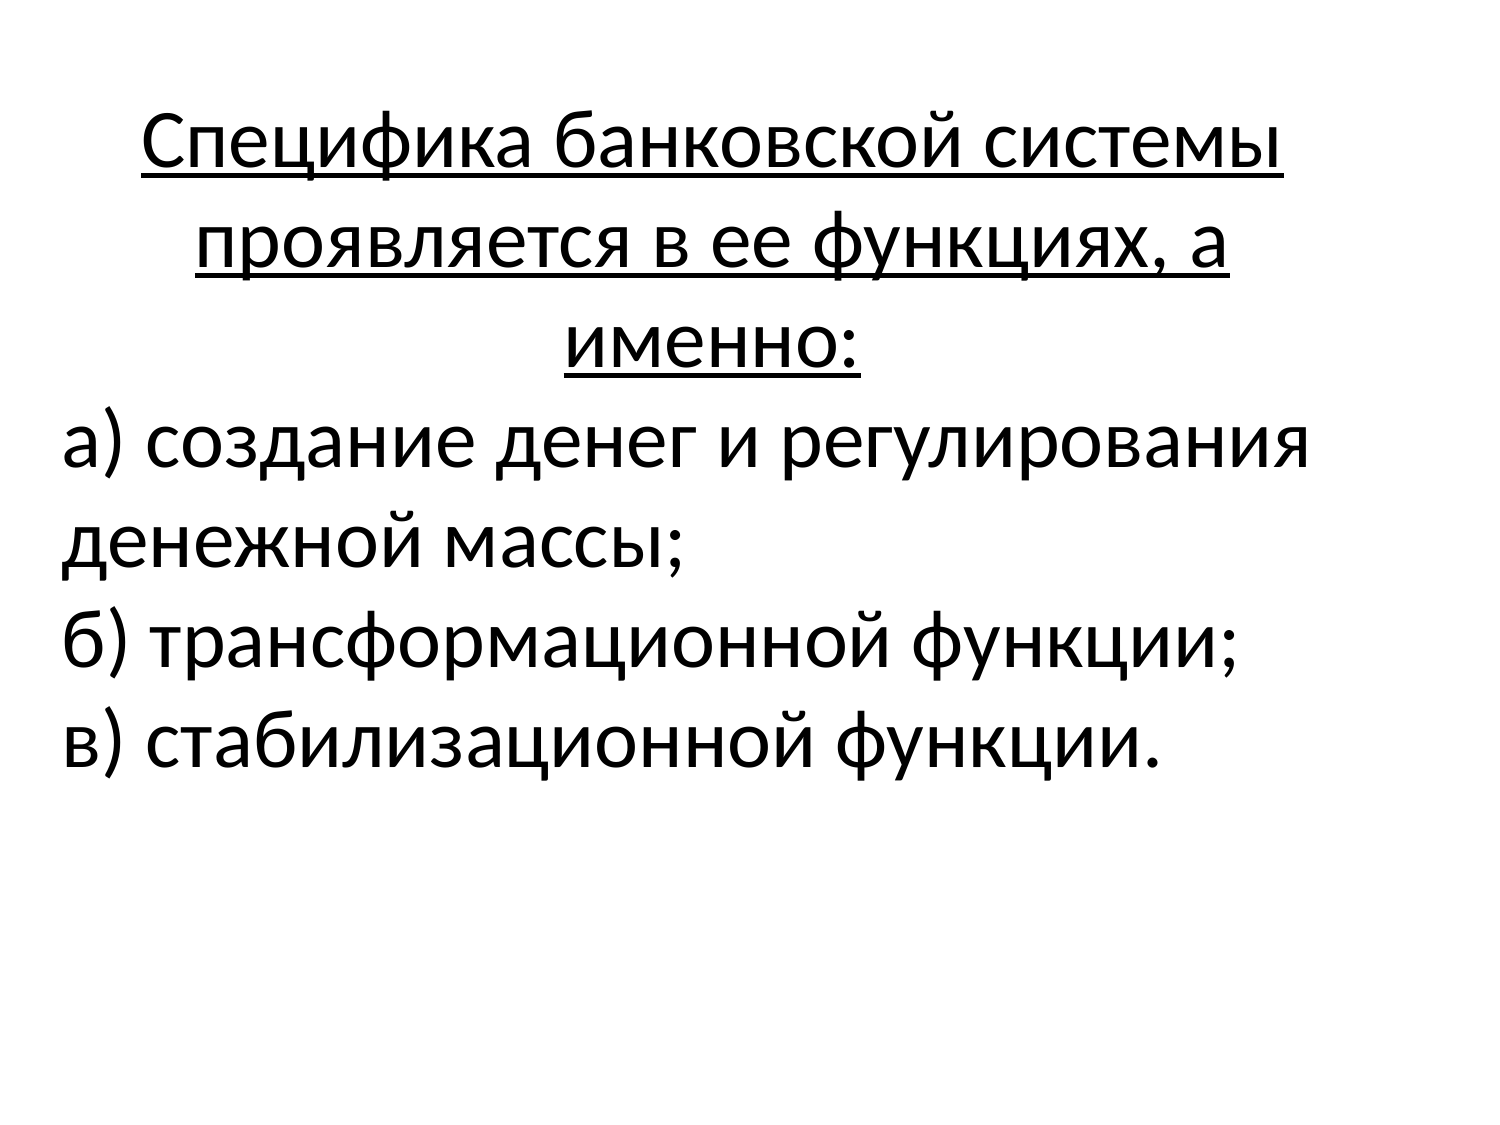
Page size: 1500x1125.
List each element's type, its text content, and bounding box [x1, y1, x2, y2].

text_box Специфика банковской системы проявляется в ее функциях, а именно: а) создание денег и регулирования денежной массы; б) трансформационной функции; в) стабилизационной функции. [48, 30, 1377, 1000]
